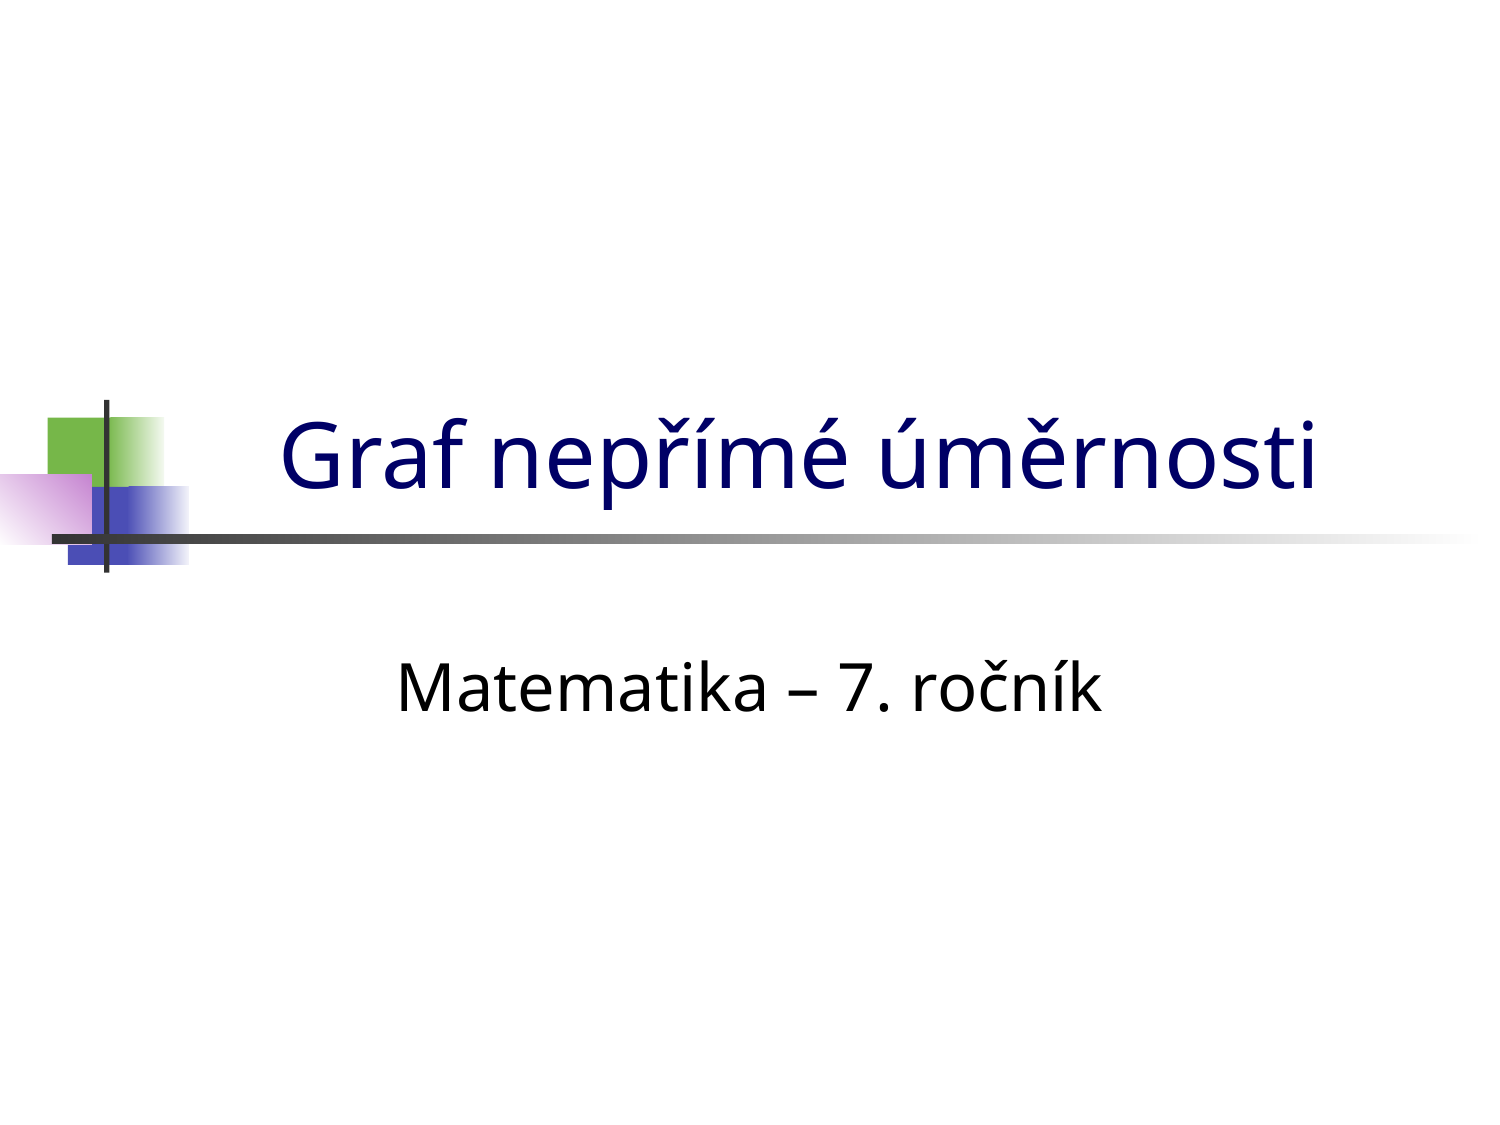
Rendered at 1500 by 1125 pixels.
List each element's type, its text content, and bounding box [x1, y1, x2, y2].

subtitle Matematika – 7. ročník [224, 637, 1276, 926]
title Graf nepřímé úměrnosti [162, 274, 1438, 516]
